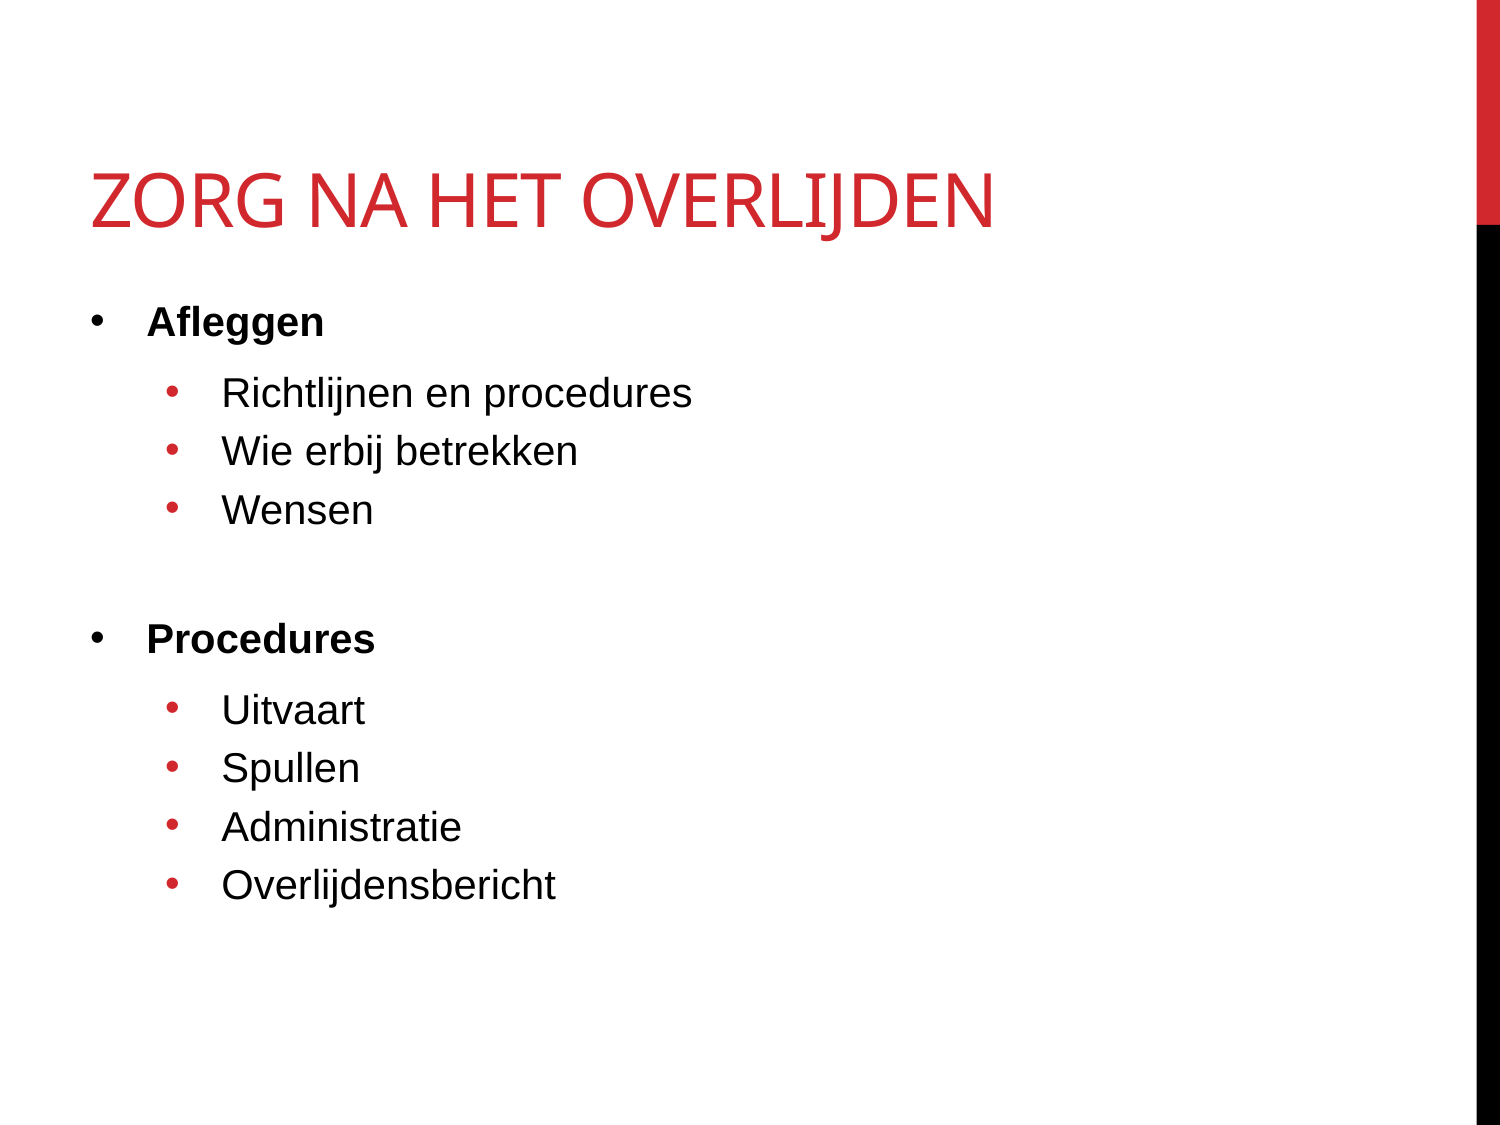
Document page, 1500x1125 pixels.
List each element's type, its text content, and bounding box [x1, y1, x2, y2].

title Zorg na het overlijden [75, 25, 1025, 250]
list Afleggen Richtlijnen en procedures Wie erbij betrekken Wensen Procedures Uitvaart Spullen Administratie Overlijdensbericht [75, 287, 1325, 1005]
